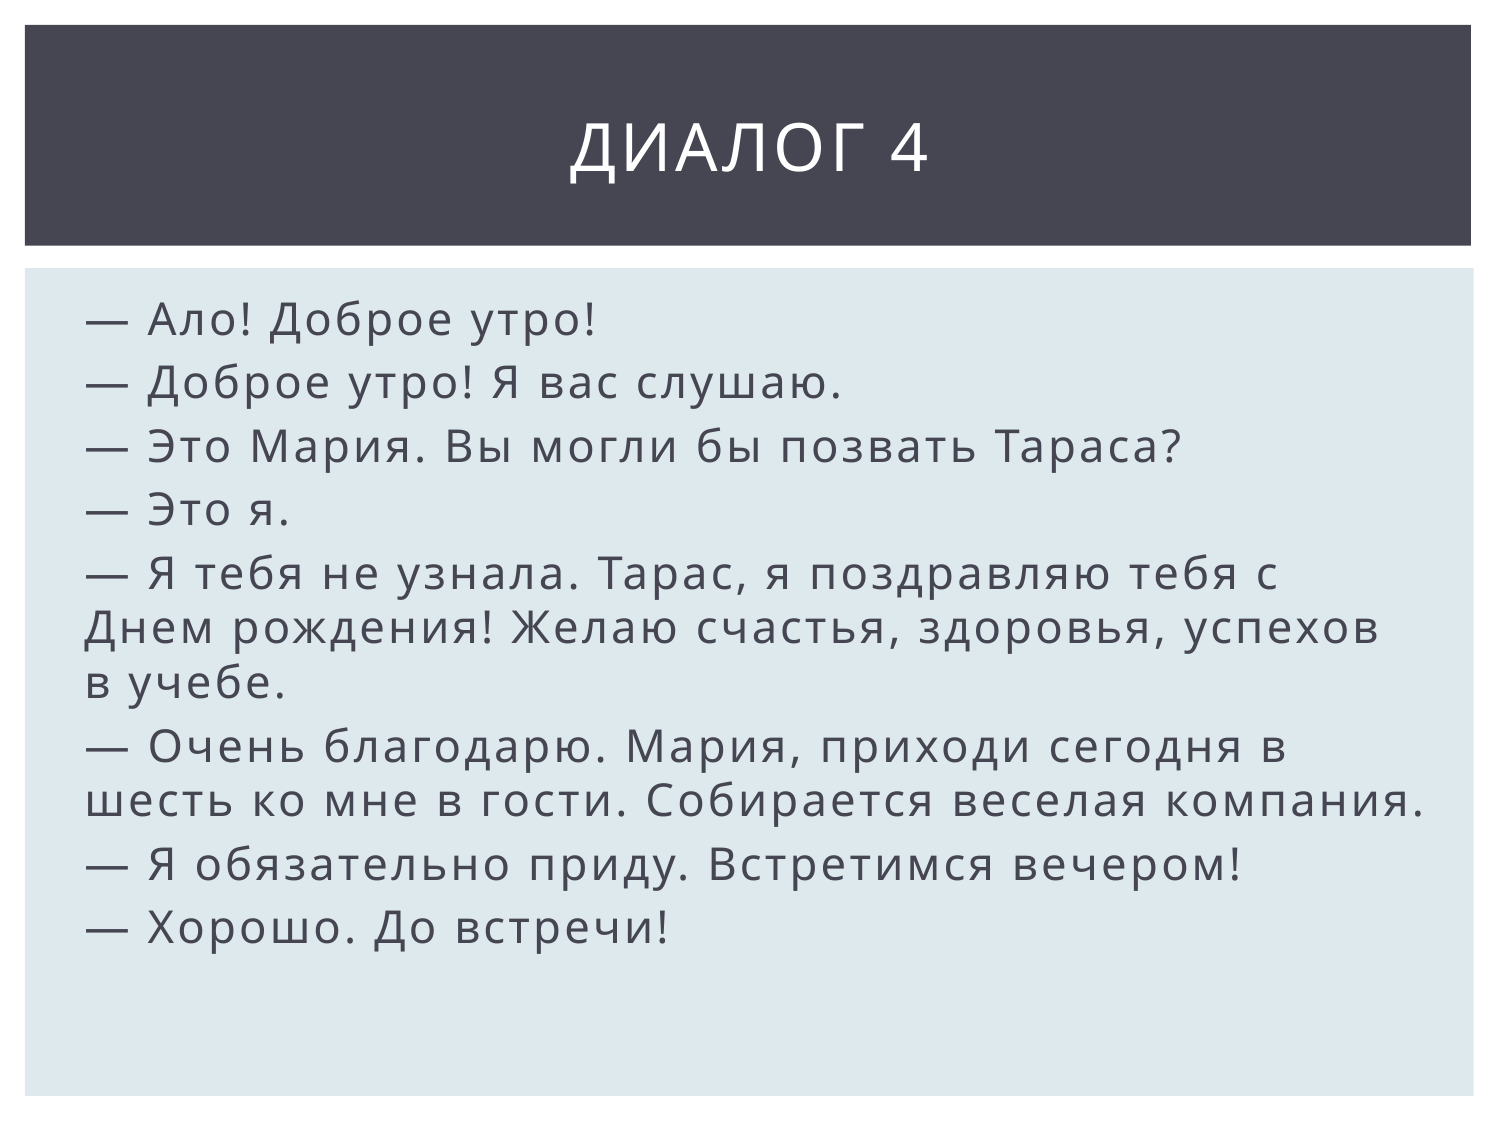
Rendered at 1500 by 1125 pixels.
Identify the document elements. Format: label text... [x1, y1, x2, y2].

title Диалог 4 [62, 58, 1438, 232]
list — Ало! Доброе утро! — Доброе утро! Я вас слушаю. — Это Мария. Вы могли бы позвать Тараса? — Это я. — Я тебя не узнала. Тарас, я поздравляю тебя с Днем рождения! Желаю счастья, здоровья, успехов в учебе. — Очень благодарю. Мария, приходи сегодня в шесть ко мне в гости. Собирается веселая компания. — Я обязательно приду. Встретимся вечером! — Хорошо. До встречи! [62, 281, 1442, 1005]
